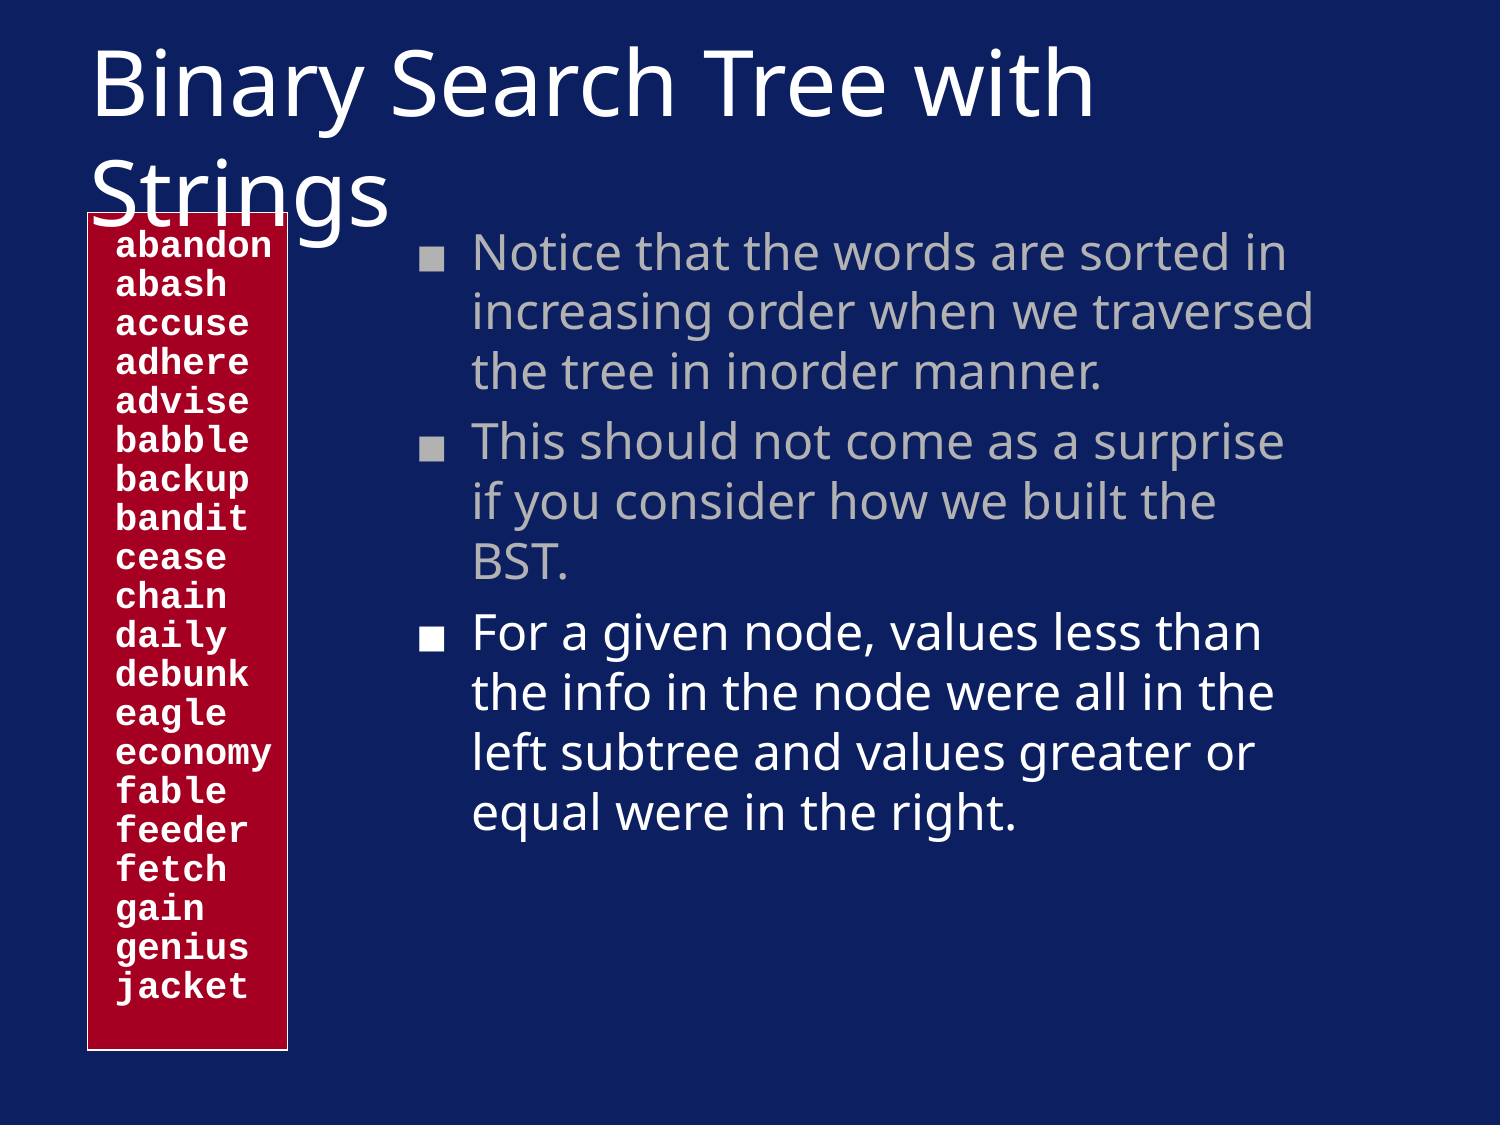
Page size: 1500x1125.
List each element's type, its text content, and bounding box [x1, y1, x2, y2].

text_box Notice that the words are sorted in increasing order when we traversed the tree in inorder manner. This should not come as a surprise if you consider how we built the BST. For a given node, values less than the info in the node were all in the left subtree and values greater or equal were in the right. [399, 212, 1338, 1025]
list abandon abash accuse adhere advise babble backup bandit cease chain daily debunk eagle economy fable feeder fetch gain genius jacket [99, 224, 363, 1038]
title Binary Search Tree with Strings [74, 59, 1425, 210]
text_box [87, 212, 288, 1050]
